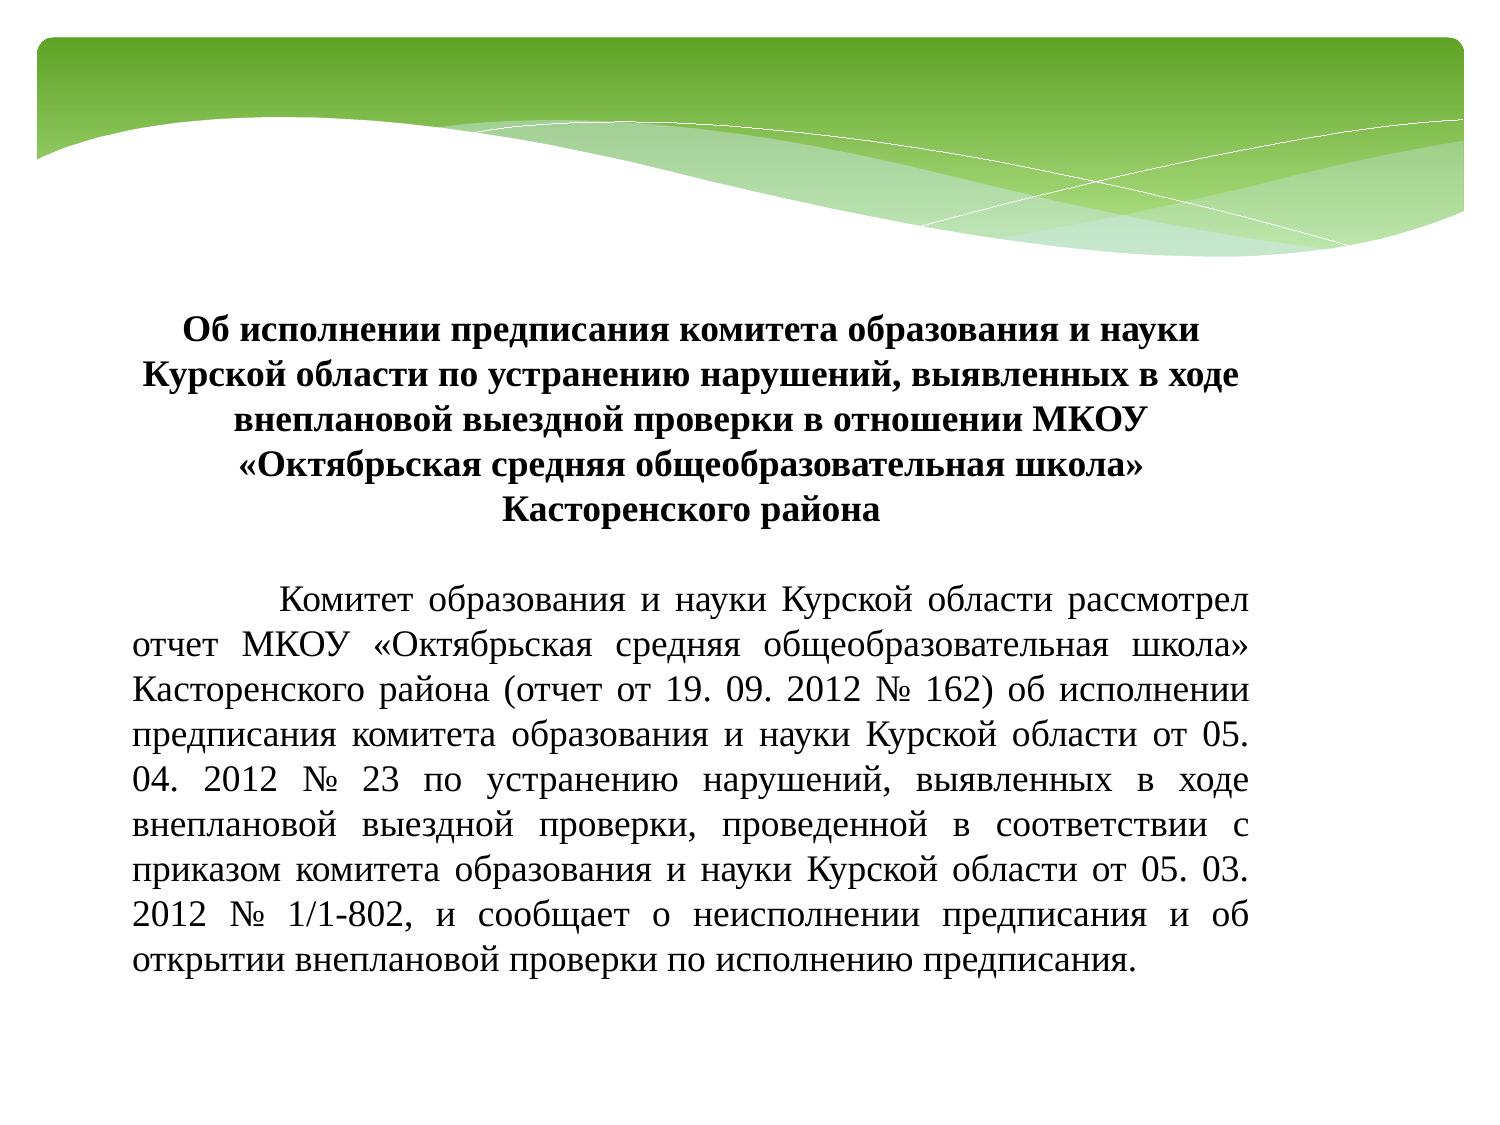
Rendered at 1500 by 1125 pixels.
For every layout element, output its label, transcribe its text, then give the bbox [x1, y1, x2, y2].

text_box Об исполнении предписания комитета образования и науки Курской области по устранению нарушений, выявленных в ходе внеплановой выездной проверки в отношении МКОУ «Октябрьская средняя общеобразовательная школа» Касторенского района Комитет образования и науки Курской области рассмотрел отчет МКОУ «Октябрьская средняя общеобразовательная школа» Касторенского района (отчет от 19. 09. 2012 № 162) об исполнении предписания комитета образования и науки Курской области от 05. 04. 2012 № 23 по устранению нарушений, выявленных в ходе внеплановой выездной проверки, проведенной в соответствии с приказом комитета образования и науки Курской области от 05. 03. 2012 № 1/1-802, и сообщает о неисполнении предписания и об открытии внеплановой проверки по исполнению предписания. [117, 296, 1266, 987]
